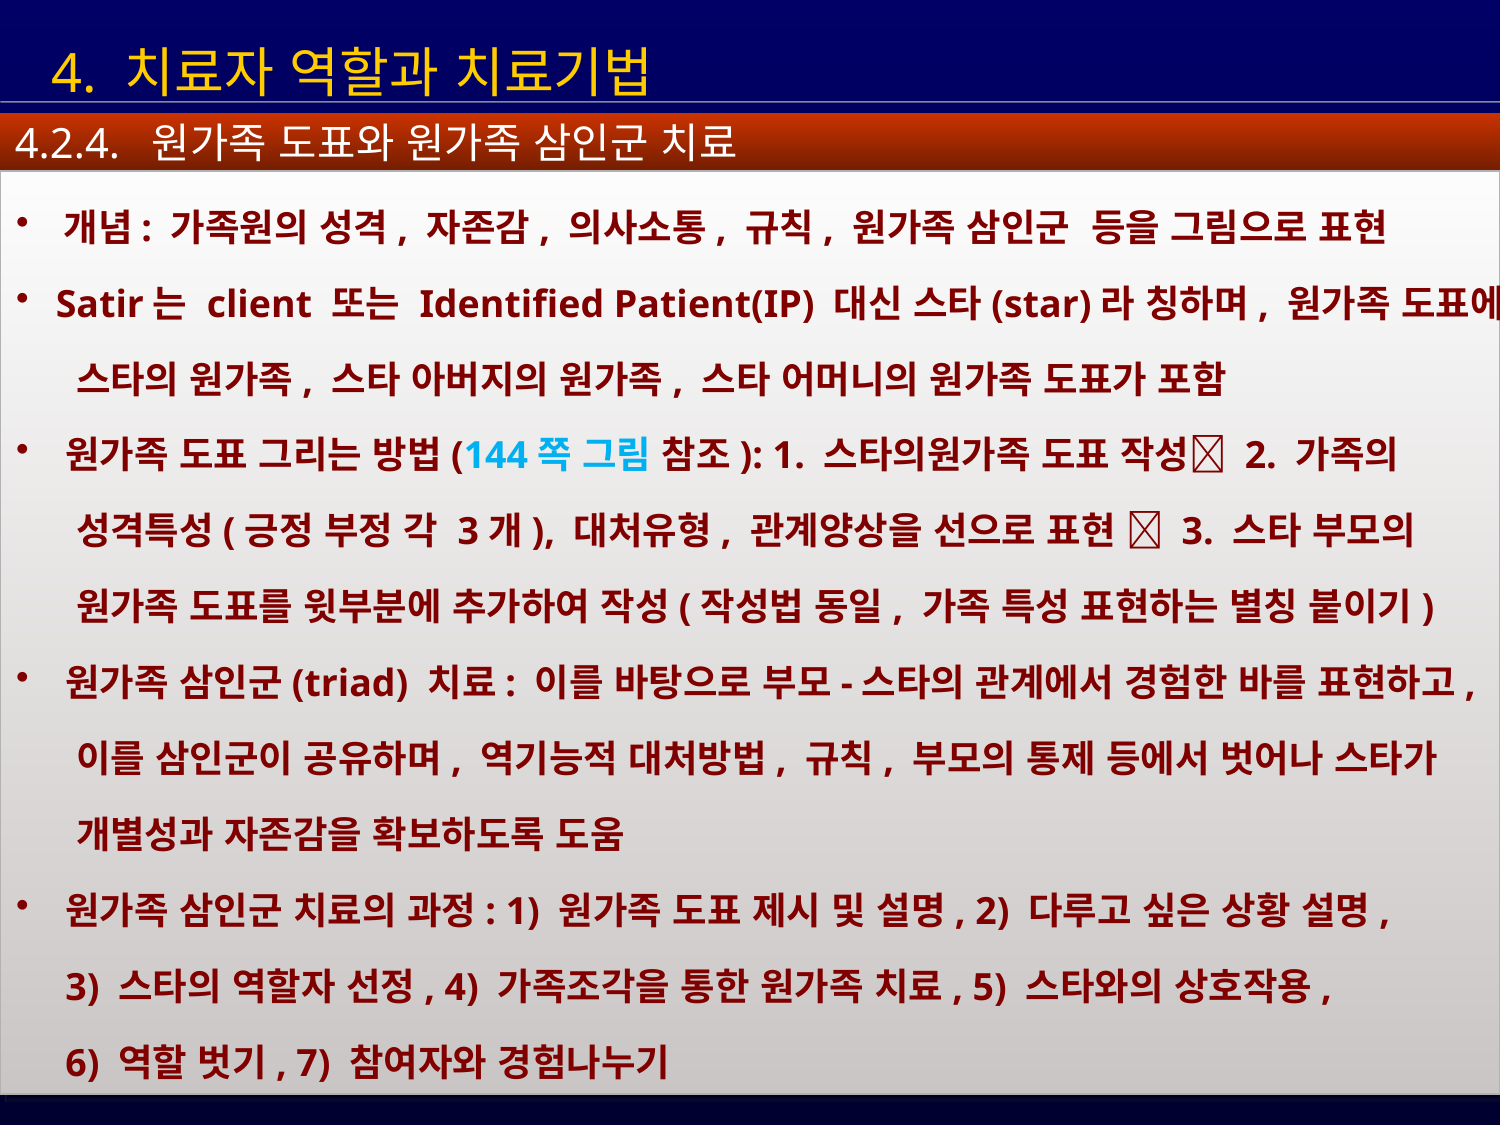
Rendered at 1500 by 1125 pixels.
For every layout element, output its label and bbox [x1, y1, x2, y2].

text_box [0, 30, 1500, 1095]
